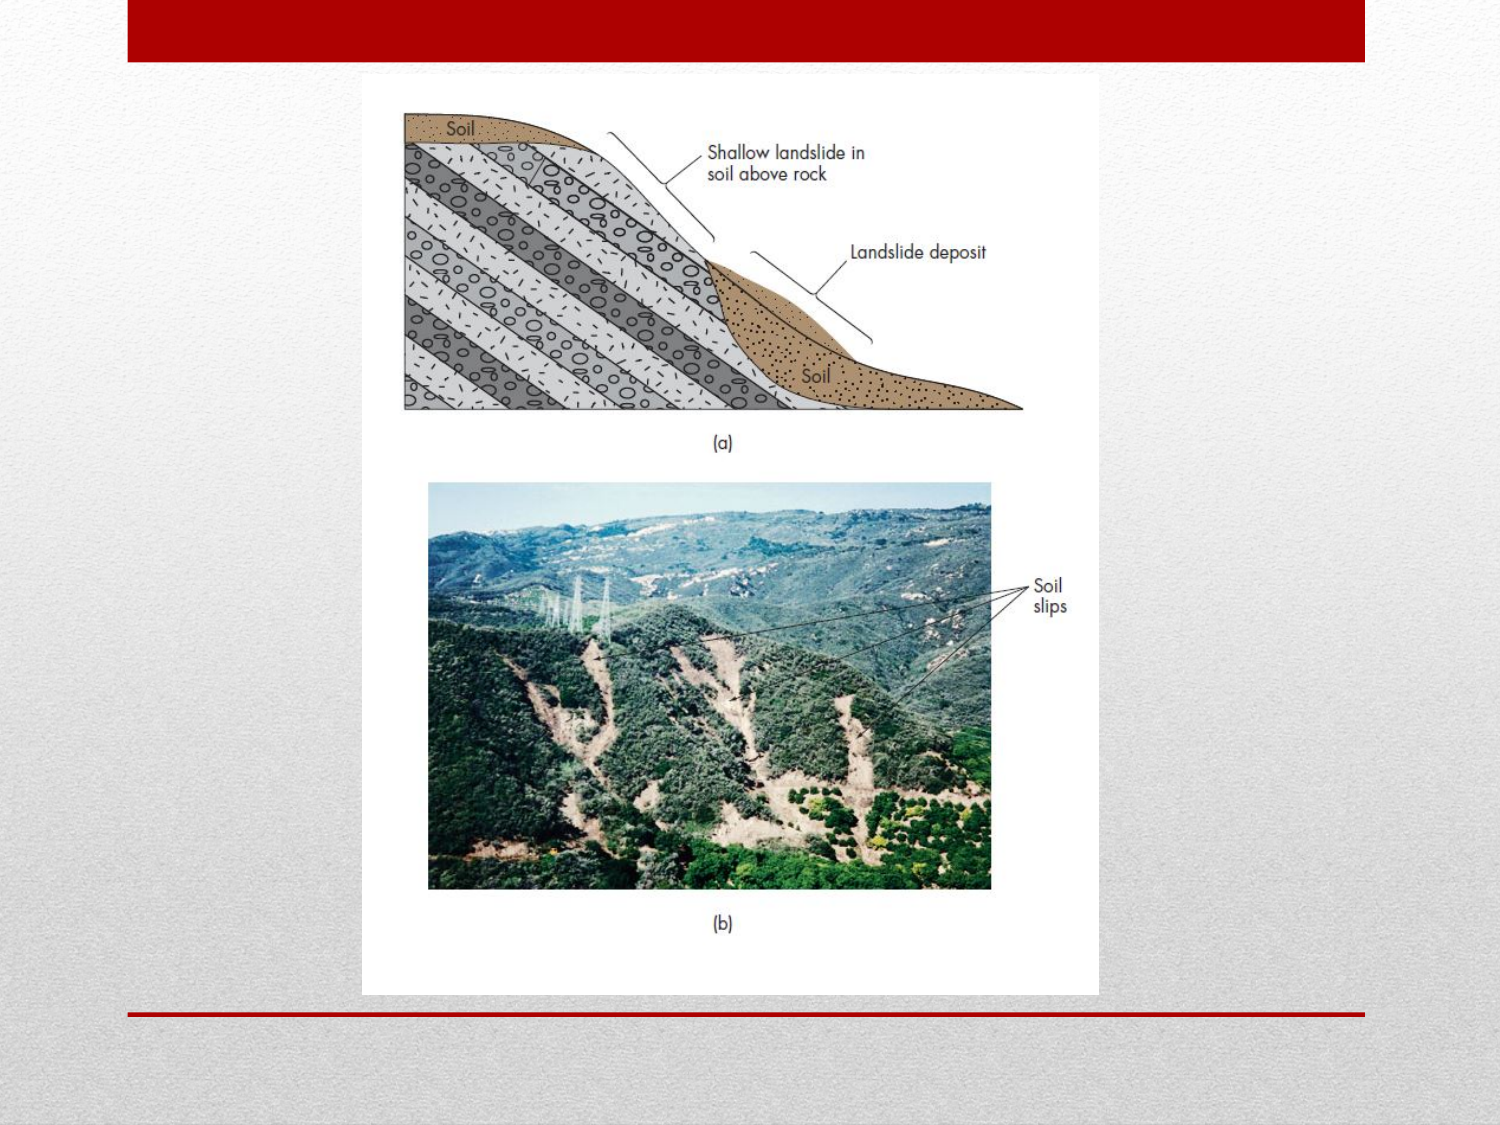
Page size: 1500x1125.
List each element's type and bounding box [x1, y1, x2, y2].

picture [361, 74, 1100, 996]
